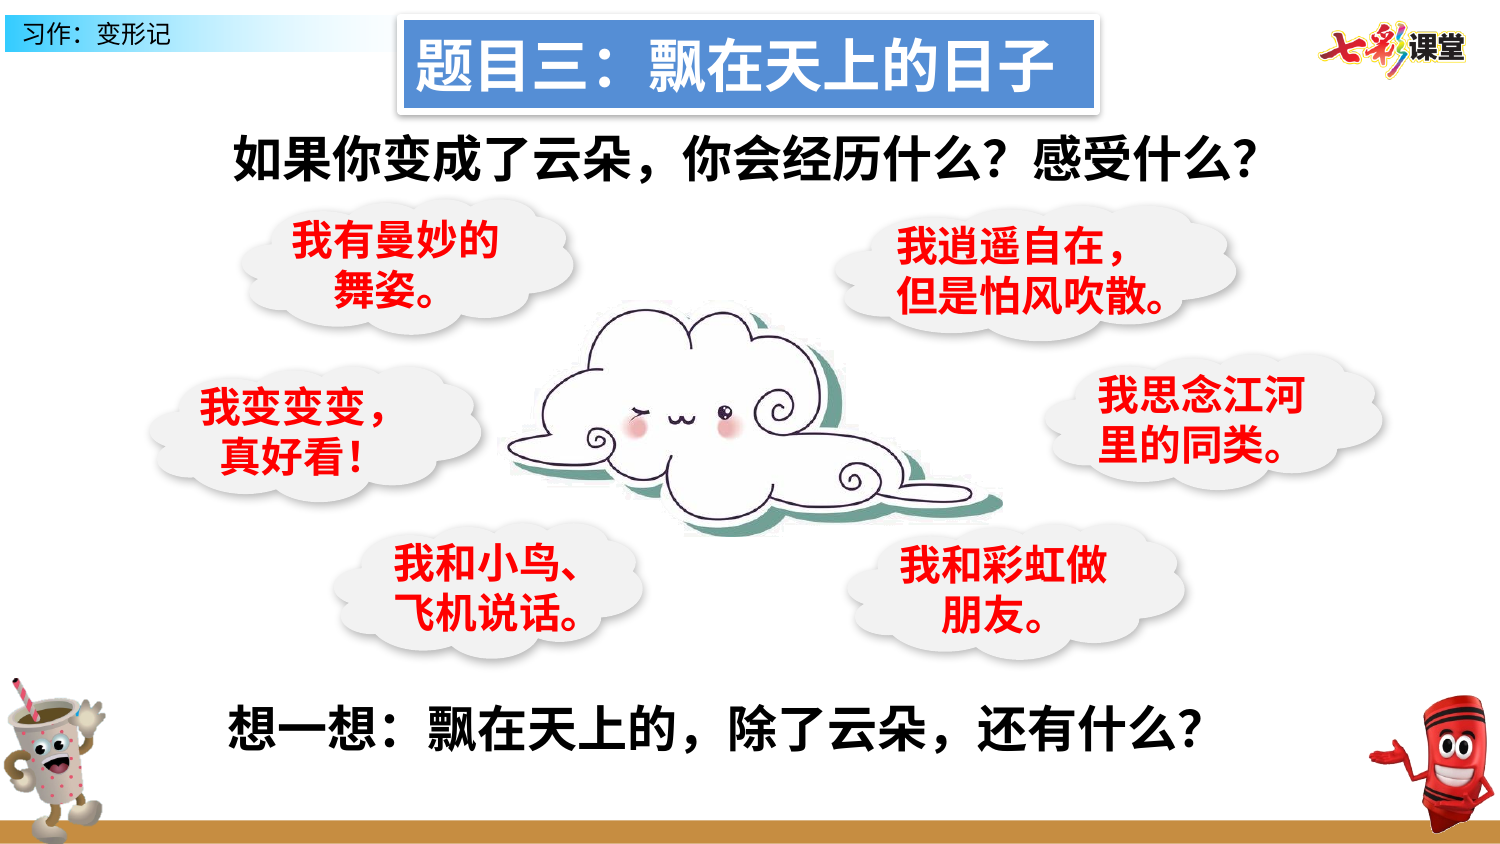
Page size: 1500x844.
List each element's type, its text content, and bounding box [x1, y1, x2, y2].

picture [1316, 20, 1468, 80]
text_box 题目三：飘在天上的日子 [397, 14, 1100, 115]
text_box 如果你变成了云朵，你会经历什么？感受什么？ [217, 120, 1284, 195]
picture [0, 678, 143, 844]
text_box 想一想：飘在天上的，除了云朵，还有什么？ [212, 689, 1288, 765]
text_box 我思念江河里的同类。 [1042, 352, 1385, 493]
text_box 我逍遥自在，但是怕风吹散。 [833, 203, 1239, 344]
text_box 我和彩虹做朋友。 [845, 522, 1187, 662]
text_box 我和小鸟、飞机说话。 [331, 524, 645, 661]
text_box 我变变变， 真好看！ [147, 364, 484, 505]
picture [496, 299, 1004, 537]
text_box 我有曼妙的舞姿。 [239, 197, 576, 337]
picture [1364, 678, 1500, 844]
